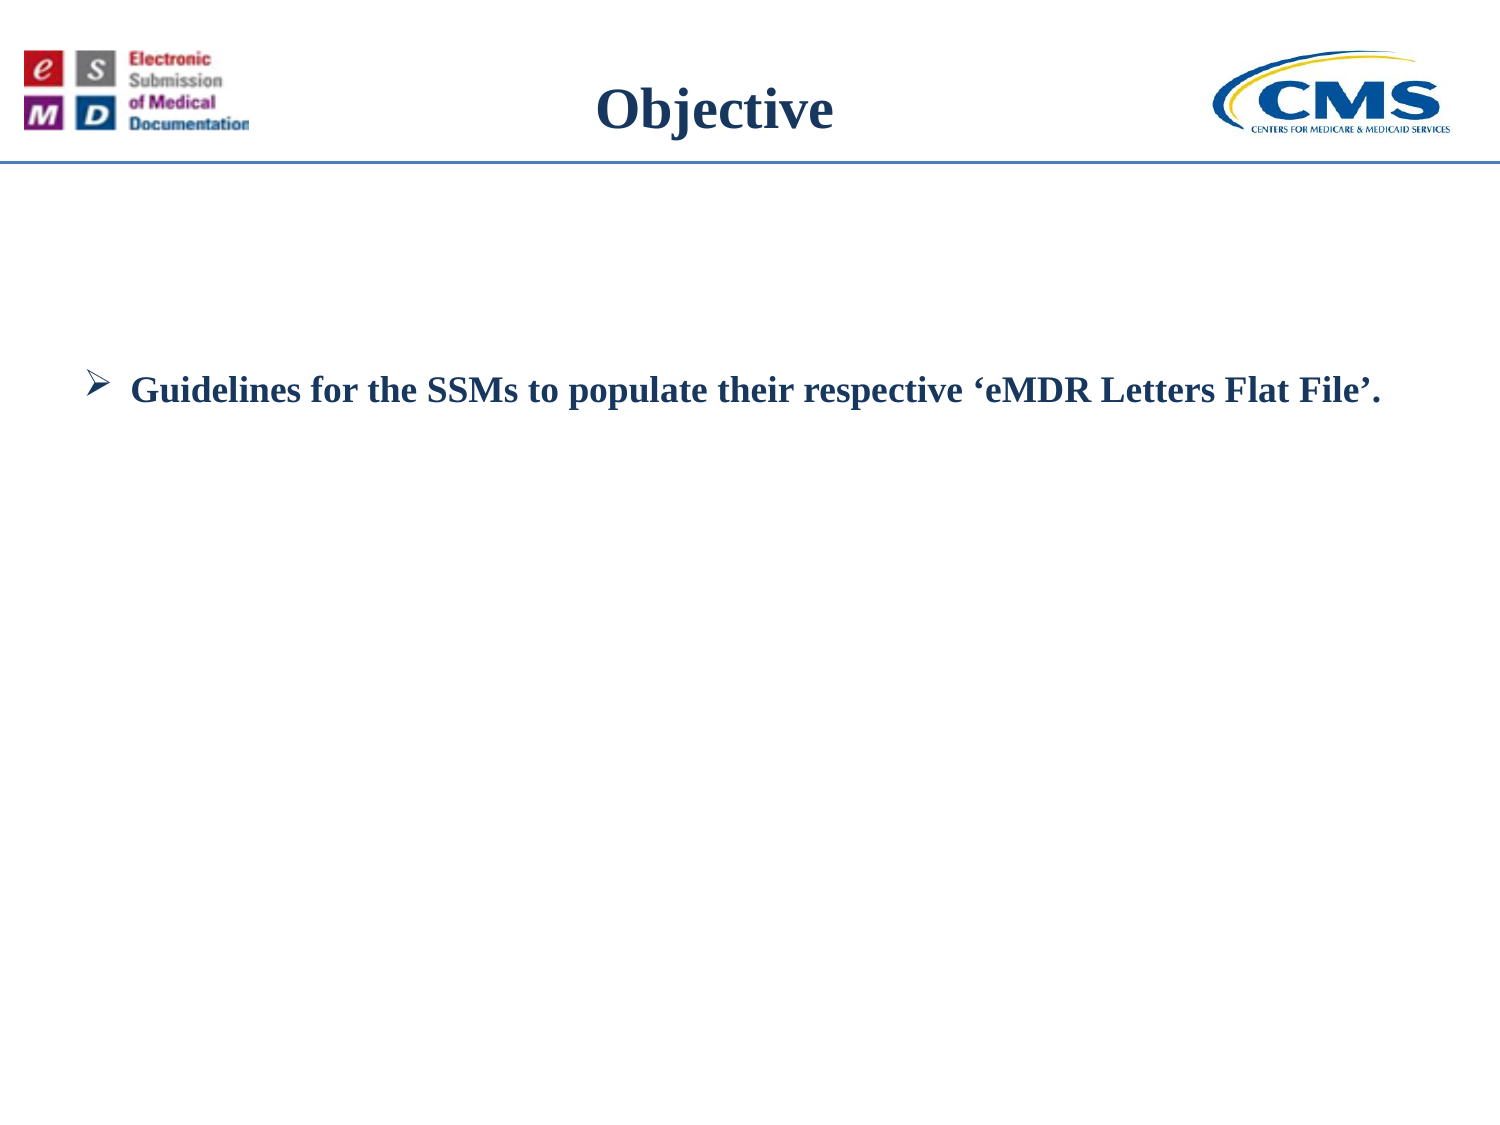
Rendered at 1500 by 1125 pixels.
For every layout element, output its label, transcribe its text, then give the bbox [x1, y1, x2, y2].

text_box Guidelines for the SSMs to populate their respective ‘eMDR Letters Flat File’. [68, 312, 1432, 463]
picture [1196, 37, 1476, 153]
text_box Objective [253, 62, 1191, 150]
picture [24, 49, 249, 156]
